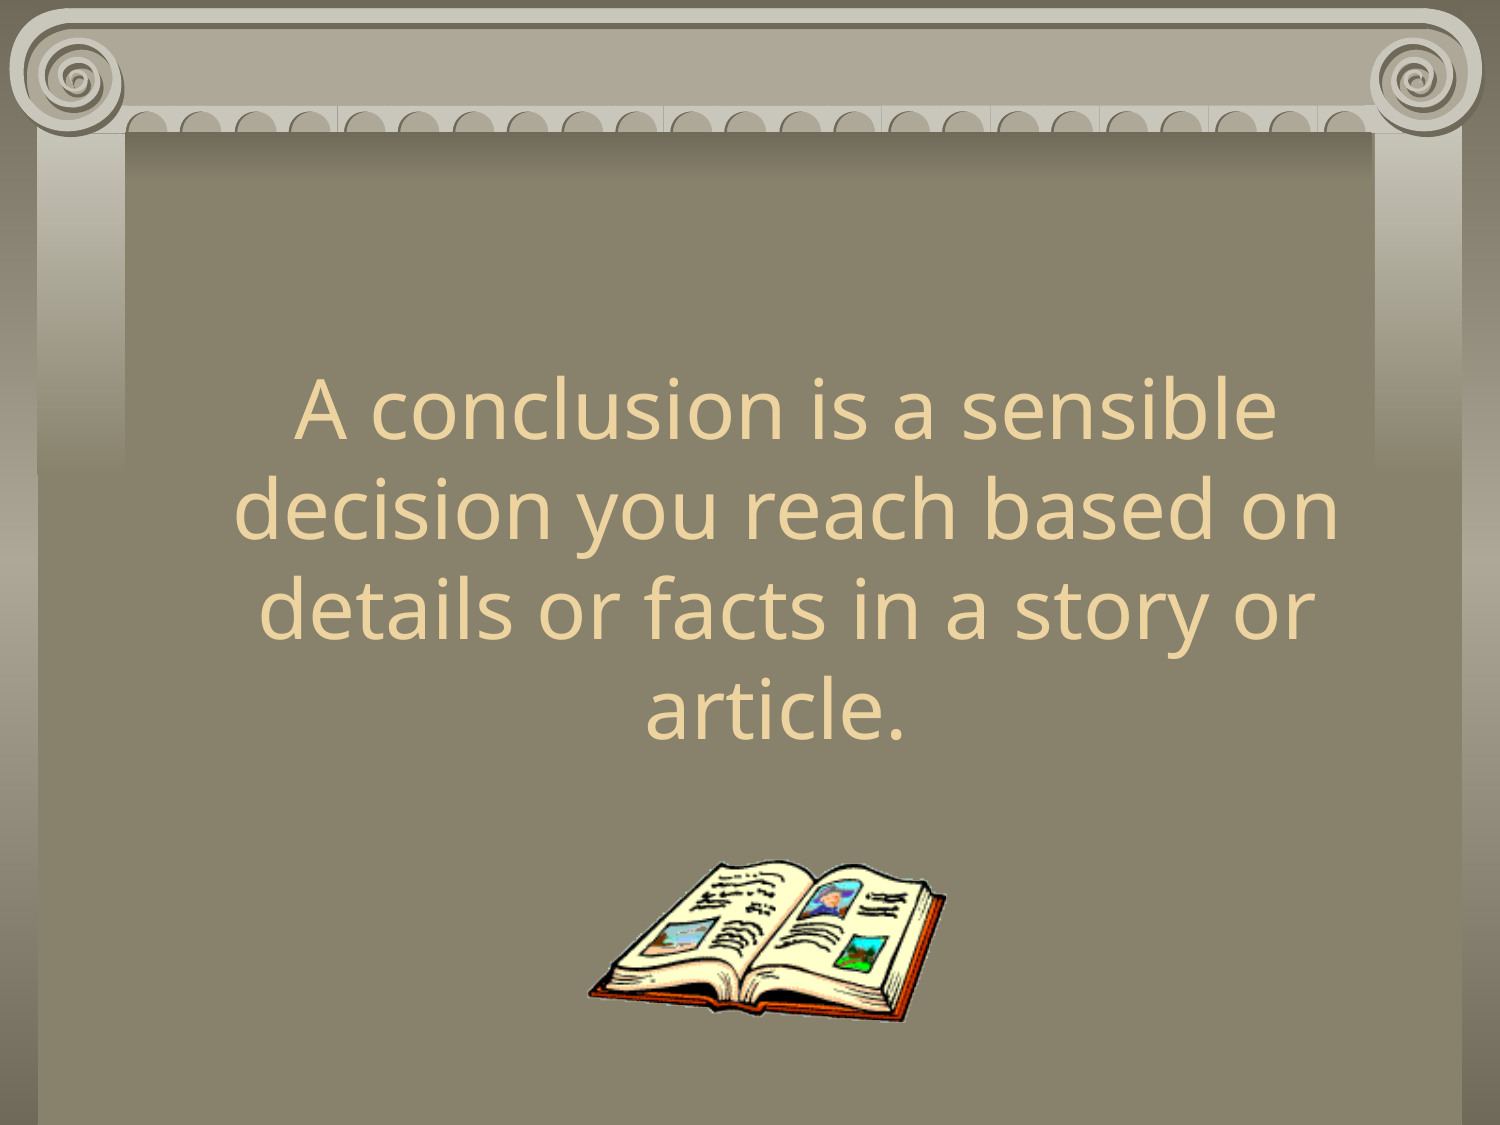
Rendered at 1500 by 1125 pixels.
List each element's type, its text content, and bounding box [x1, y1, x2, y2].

picture [574, 849, 960, 1038]
title A conclusion is a sensible decision you reach based on details or facts in a story or article. [149, 487, 1426, 826]
